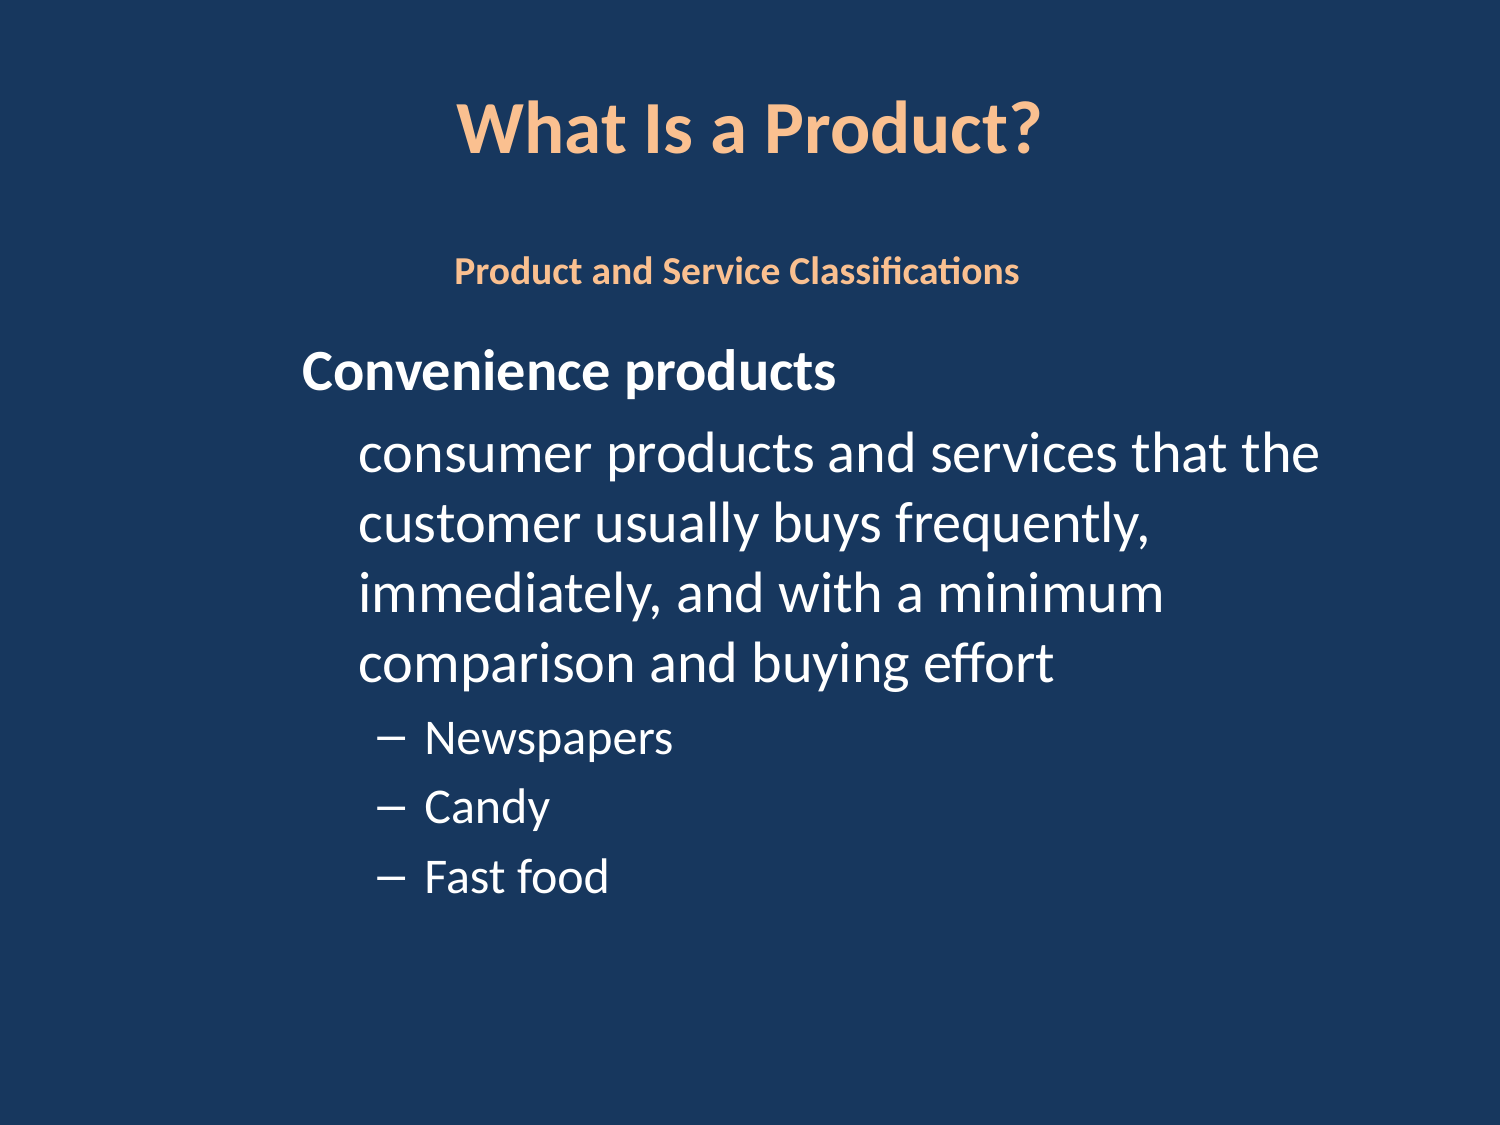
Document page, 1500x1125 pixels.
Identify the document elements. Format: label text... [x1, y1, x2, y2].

list Product and Service Classifications [150, 237, 1325, 300]
title What Is a Product? [112, 37, 1388, 225]
list Convenience products consumer products and services that the customer usually buys frequently, immediately, and with a minimum comparison and buying effort Newspapers Candy Fast food [287, 324, 1338, 1000]
